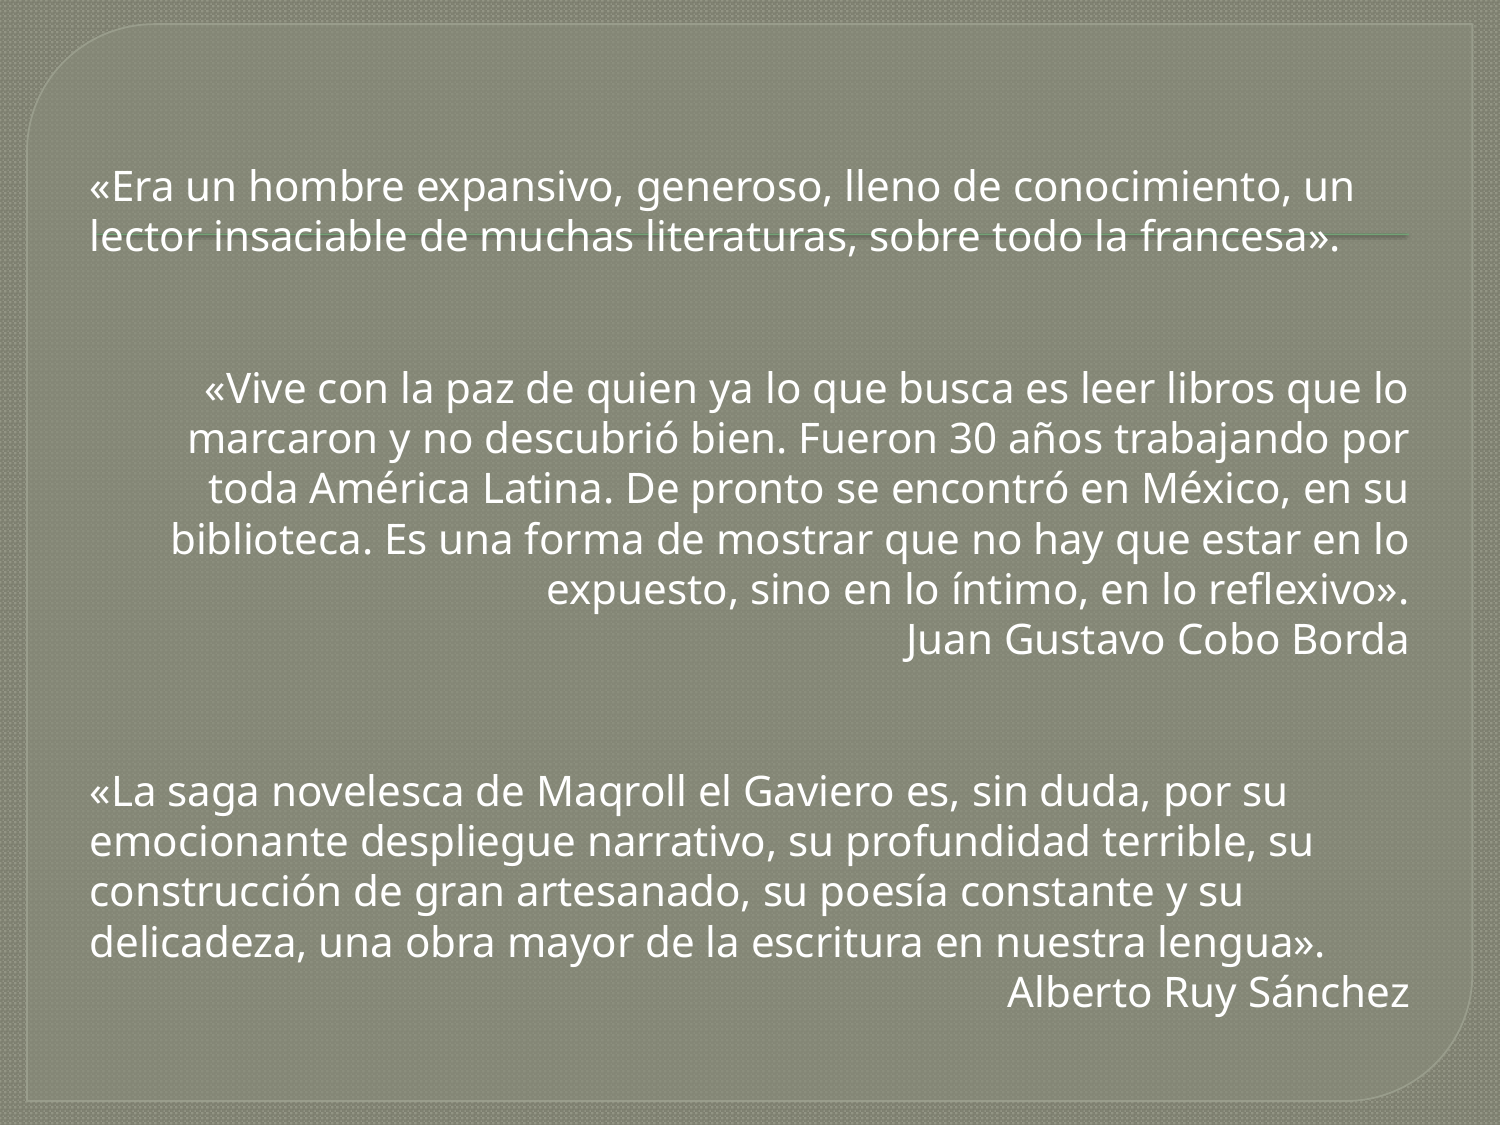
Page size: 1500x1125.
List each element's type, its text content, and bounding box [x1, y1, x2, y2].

list «Era un hombre expansivo, generoso, lleno de conocimiento, un lector insaciable de muchas literaturas, sobre todo la francesa». «Vive con la paz de quien ya lo que busca es leer libros que lo marcaron y no descubrió bien. Fueron 30 años trabajando por toda América Latina. De pronto se encontró en México, en su biblioteca. Es una forma de mostrar que no hay que estar en lo expuesto, sino en lo íntimo, en lo reflexivo». Juan Gustavo Cobo Borda «La saga novelesca de Maqroll el Gaviero es, sin duda, por su emocionante despliegue narrativo, su profundidad terrible, su construcción de gran artesanado, su poesía constante y su delicadeza, una obra mayor de la escritura en nuestra lengua». Alberto Ruy Sánchez [75, 101, 1425, 1047]
